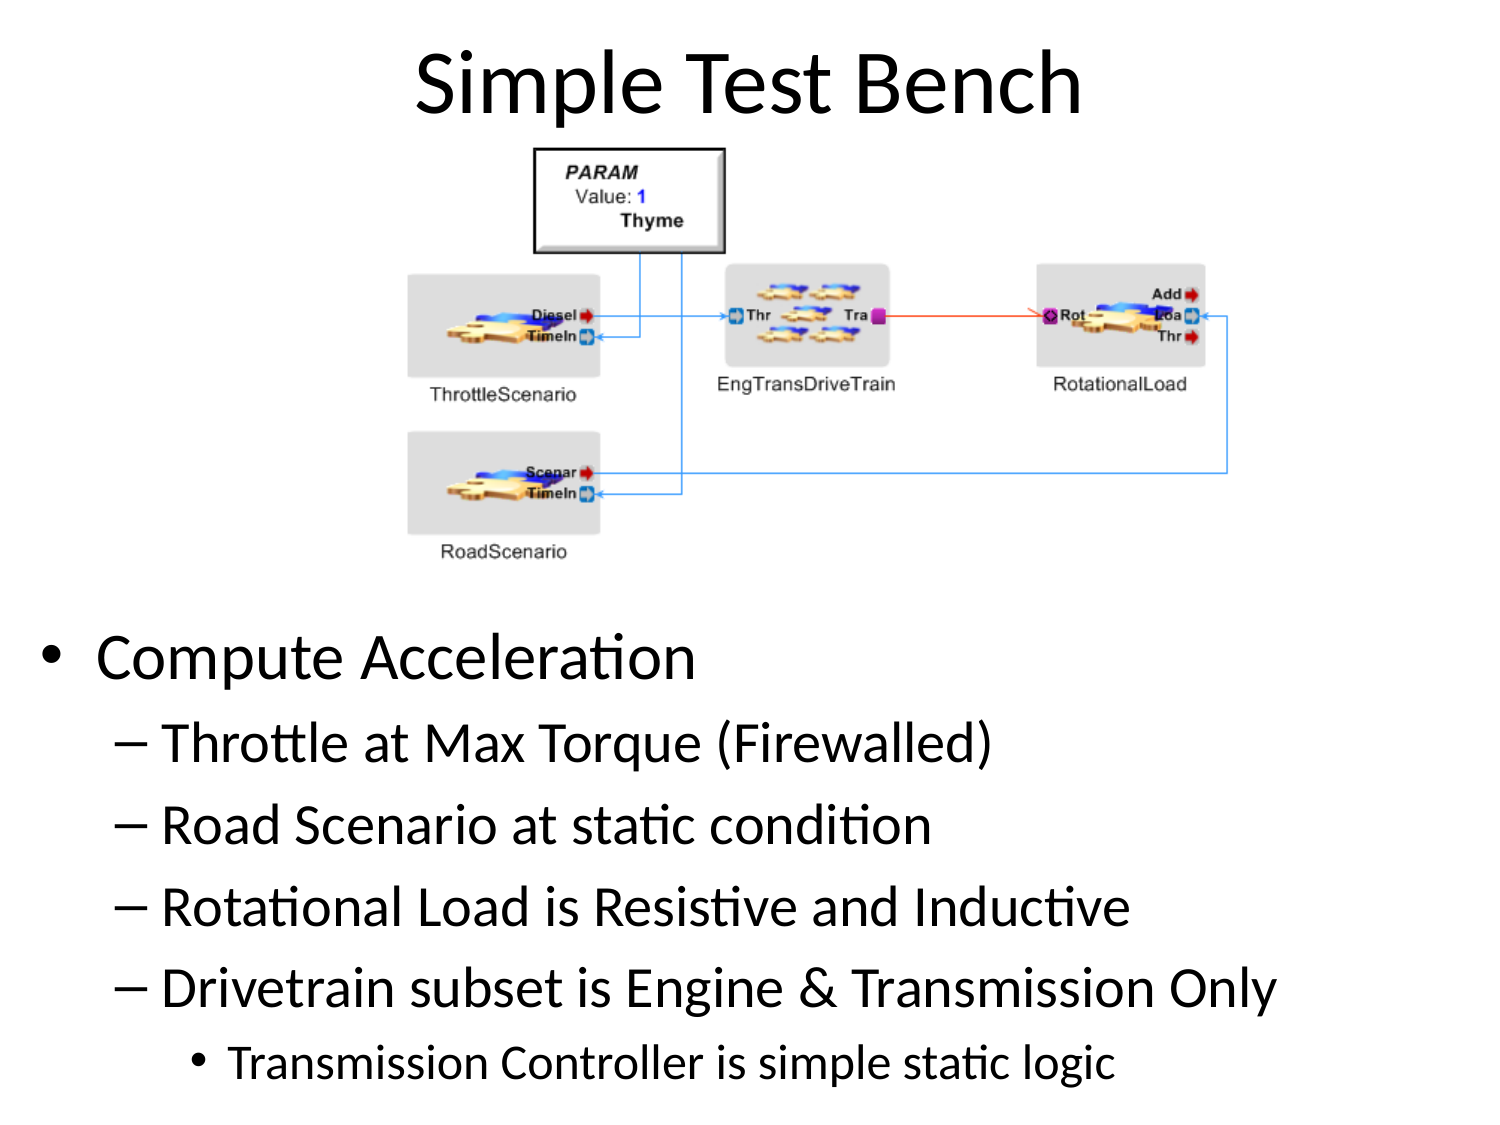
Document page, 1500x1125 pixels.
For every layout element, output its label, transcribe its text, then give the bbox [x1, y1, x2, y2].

list Compute Acceleration Throttle at Max Torque (Firewalled) Road Scenario at static condition Rotational Load is Resistive and Inductive Drivetrain subset is Engine & Transmission Only Transmission Controller is simple static logic [24, 605, 1438, 1123]
picture [374, 130, 1250, 606]
title Simple Test Bench [75, 4, 1425, 150]
